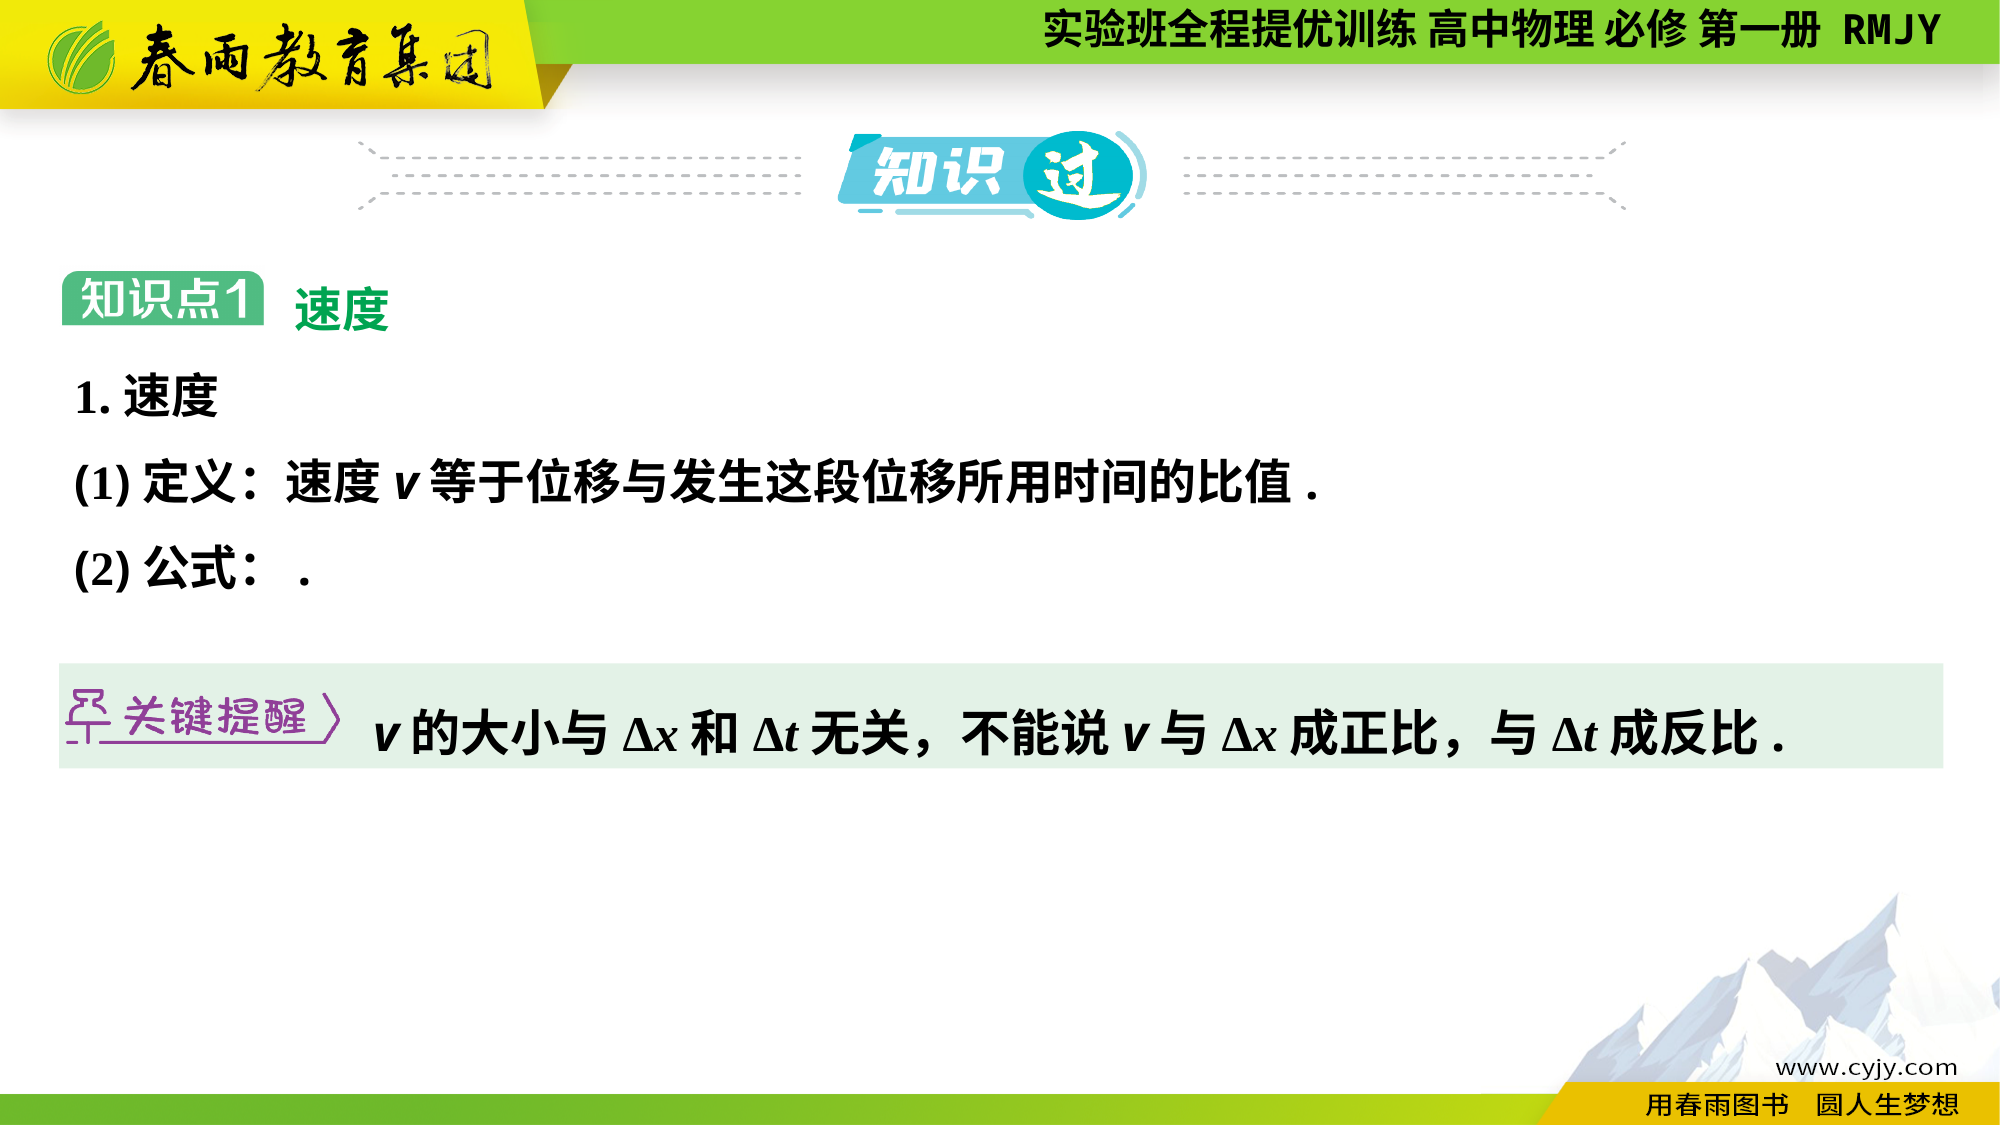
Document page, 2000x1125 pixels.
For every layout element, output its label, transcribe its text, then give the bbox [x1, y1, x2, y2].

picture [0, 0, 2000, 1125]
text_box v的大小与Δx和Δt无关，不能说v与Δx成正比，与Δt成反比. [59, 663, 1944, 769]
